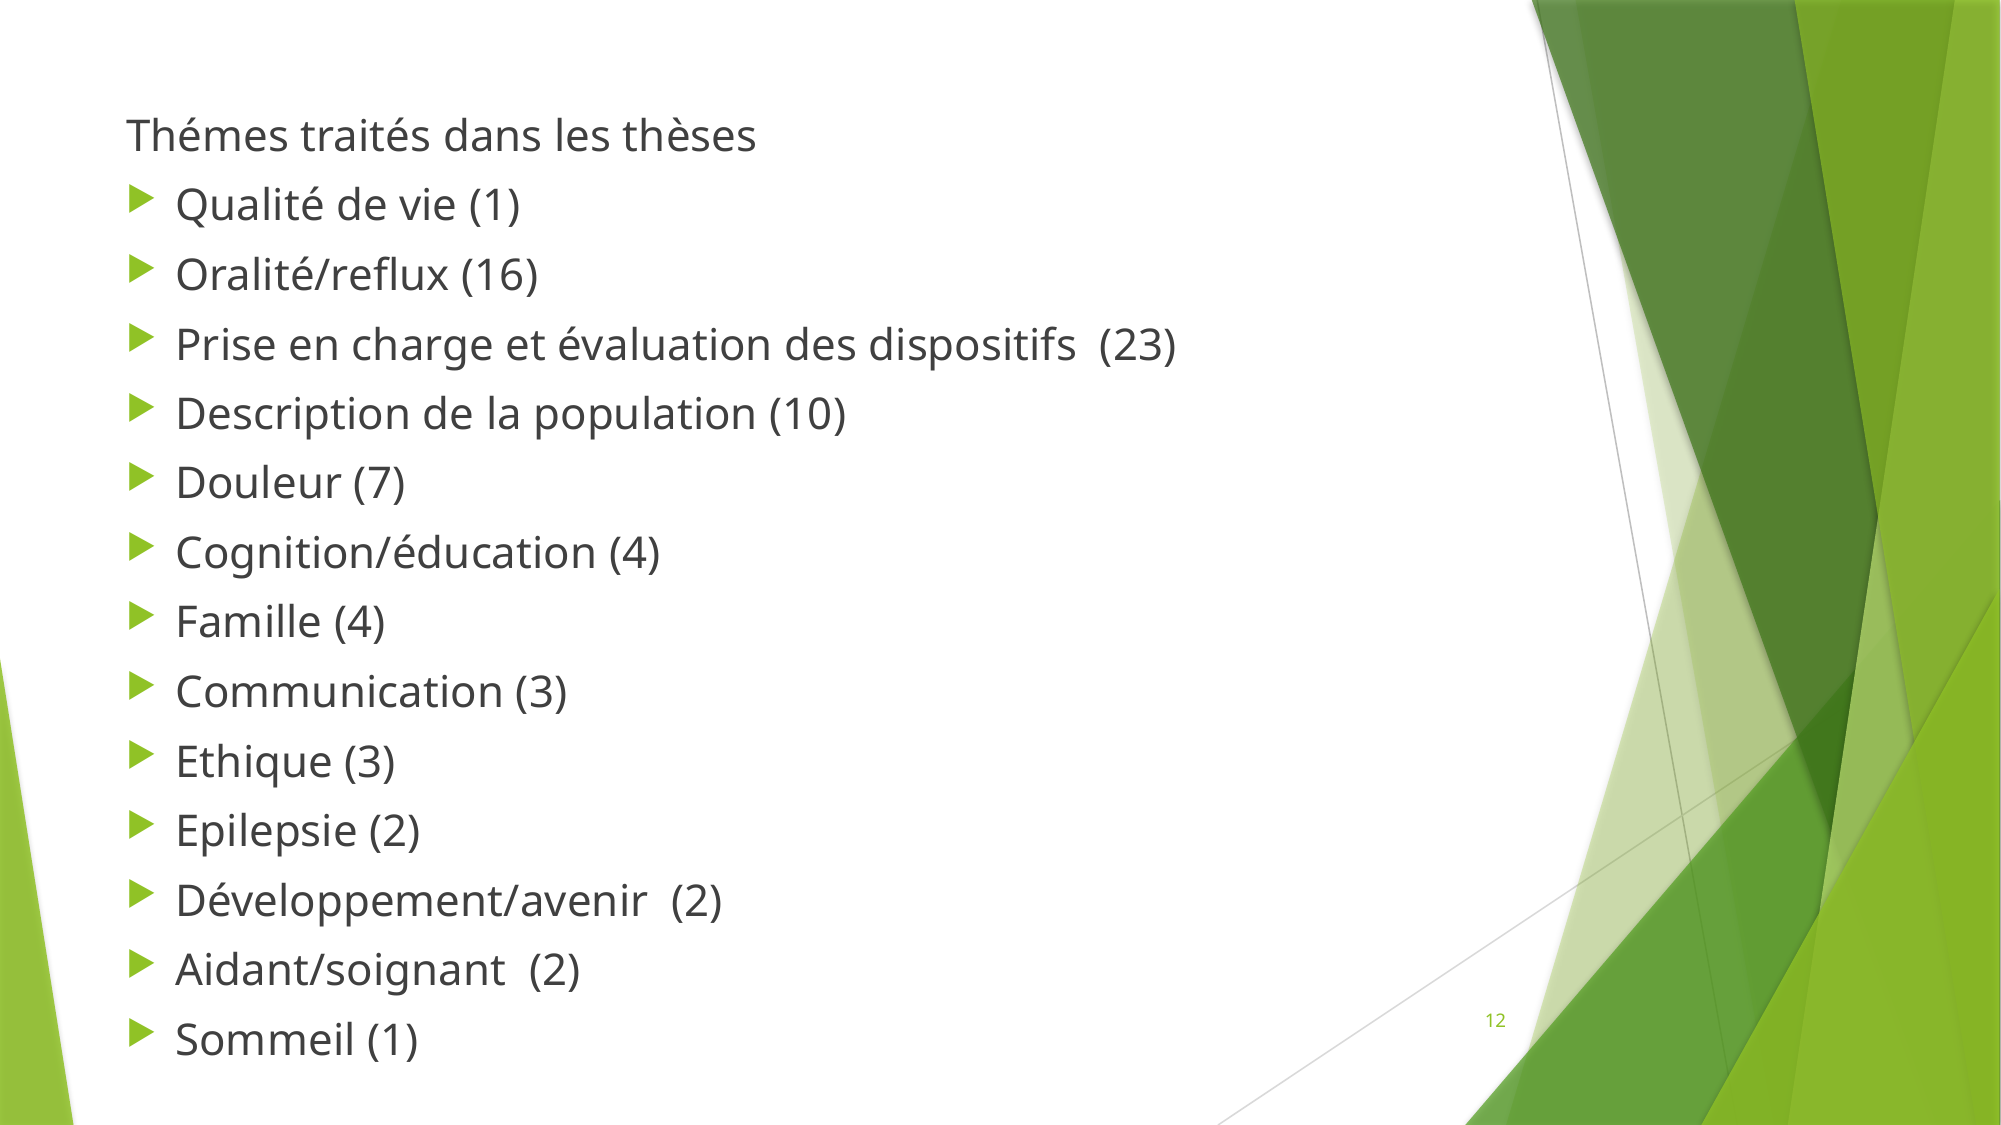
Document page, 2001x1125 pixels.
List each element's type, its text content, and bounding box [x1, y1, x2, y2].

slide_number 12 [1409, 991, 1522, 1051]
list Thémes traités dans les thèses Qualité de vie (1) Oralité/reflux (16) Prise en charge et évaluation des dispositifs (23) Description de la population (10) Douleur (7) Cognition/éducation (4) Famille (4) Communication (3) Ethique (3) Epilepsie (2) Développement/avenir (2) Aidant/soignant (2) Sommeil (1) [111, 99, 1522, 1074]
